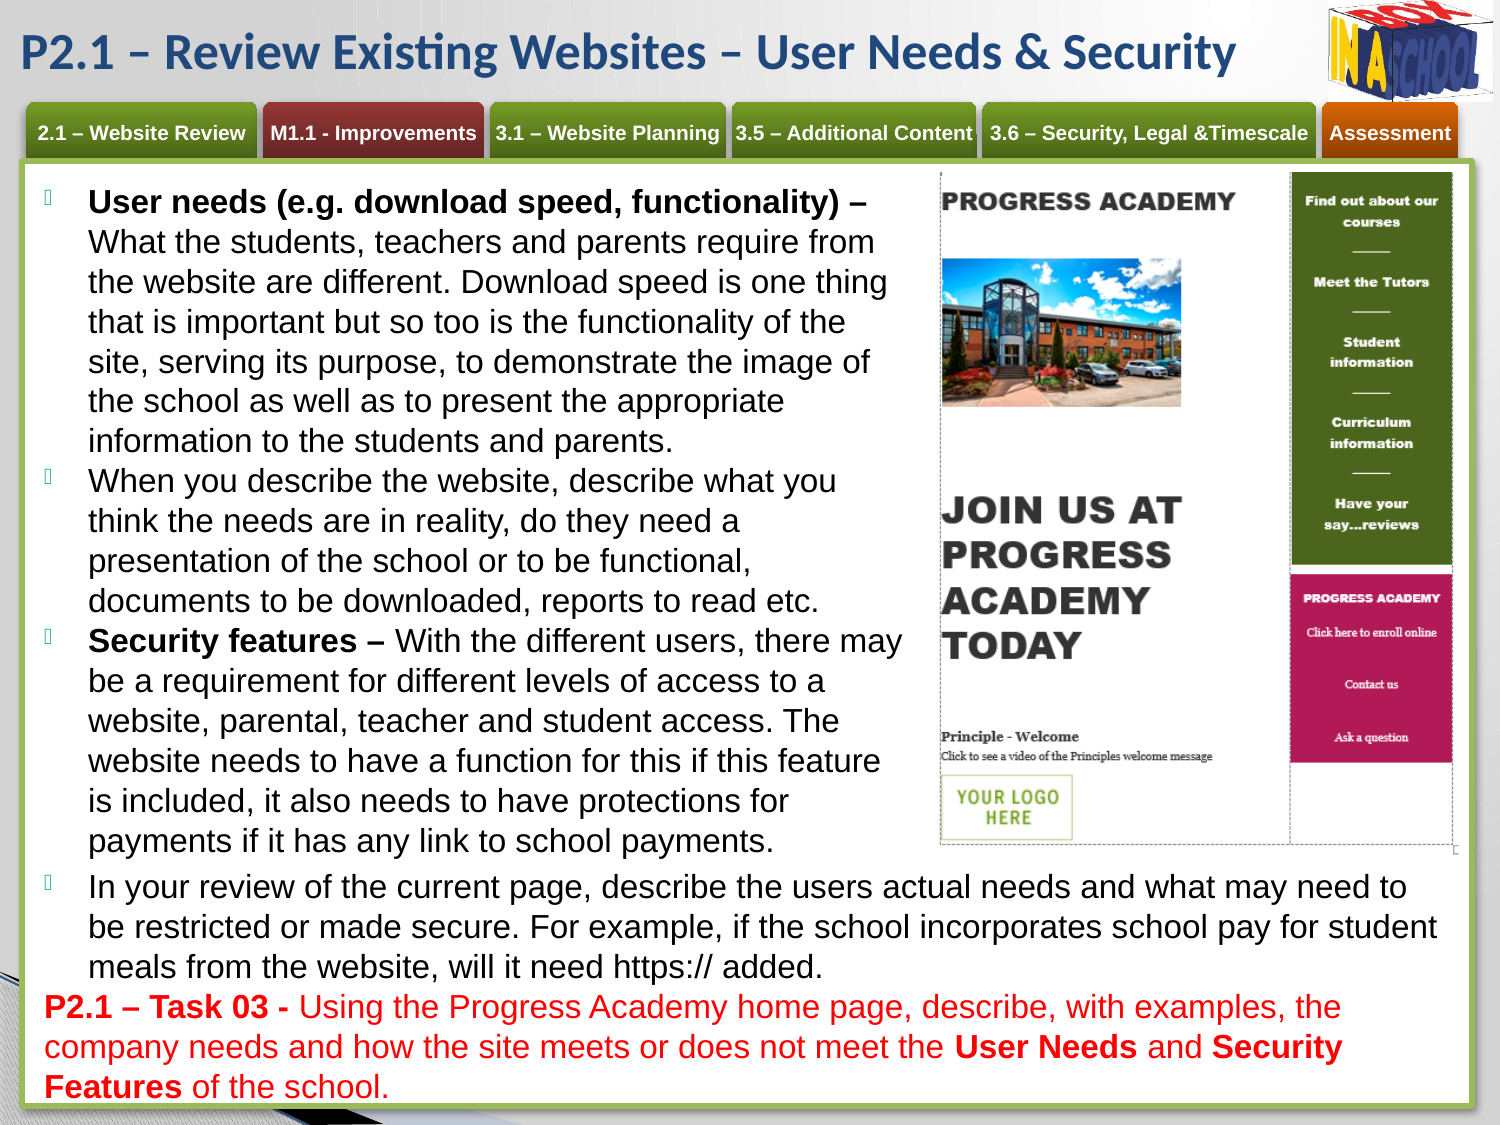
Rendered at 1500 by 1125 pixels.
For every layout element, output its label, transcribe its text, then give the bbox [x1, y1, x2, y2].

text_box In your review of the current page, describe the users actual needs and what may need to be restricted or made secure. For example, if the school incorporates school pay for student meals from the website, will it need https:// added. P2.1 – Task 03 - Using the Progress Academy home page, describe, with examples, the company needs and how the site meets or does not meet the User Needs and Security Features of the school. [29, 857, 1459, 1113]
picture [1328, 0, 1494, 102]
picture [926, 172, 1459, 857]
picture [281, 1114, 303, 1125]
title P2.1 – Review Existing Websites – User Needs & Security [5, 7, 1270, 90]
list User needs (e.g. download speed, functionality) – What the students, teachers and parents require from the website are different. Download speed is one thing that is important but so too is the functionality of the site, serving its purpose, to demonstrate the image of the school as well as to present the appropriate information to the students and parents. When you describe the website, describe what you think the needs are in reality, do they need a presentation of the school or to be functional, documents to be downloaded, reports to read etc. Security features – With the different users, there may be a requirement for different levels of access to a website, parental, teacher and student access. The website needs to have a function for this if this feature is included, it also needs to have protections for payments if it has any link to school payments. [29, 172, 926, 857]
